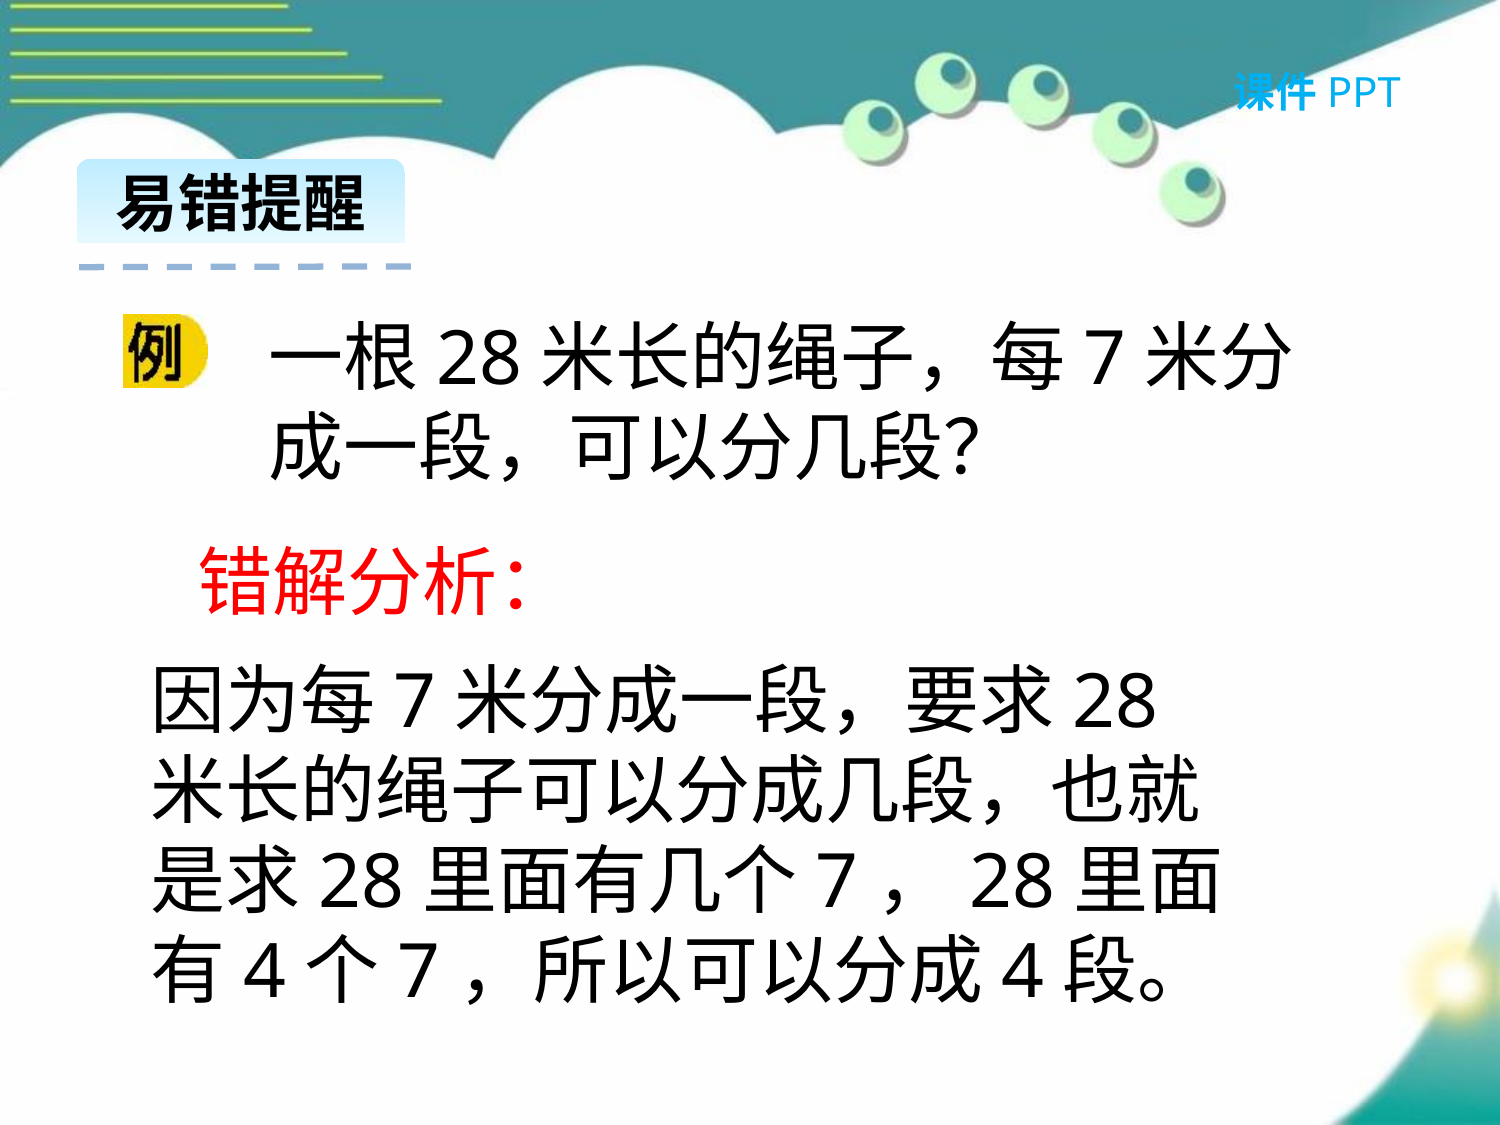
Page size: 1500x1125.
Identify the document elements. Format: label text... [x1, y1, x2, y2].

text_box 错解分析： [183, 527, 999, 632]
text_box 因为每7米分成一段，要求28米长的绳子可以分成几段，也就是求28里面有几个7，28里面有4个7，所以可以分成4段。 [135, 645, 1250, 1020]
text_box 一根28米长的绳子，每7米分成一段，可以分几段？ [253, 302, 1368, 498]
picture [0, 0, 1500, 1125]
text_box 易错提醒 [76, 158, 405, 244]
text_box 课件PPT [1218, 58, 1418, 124]
